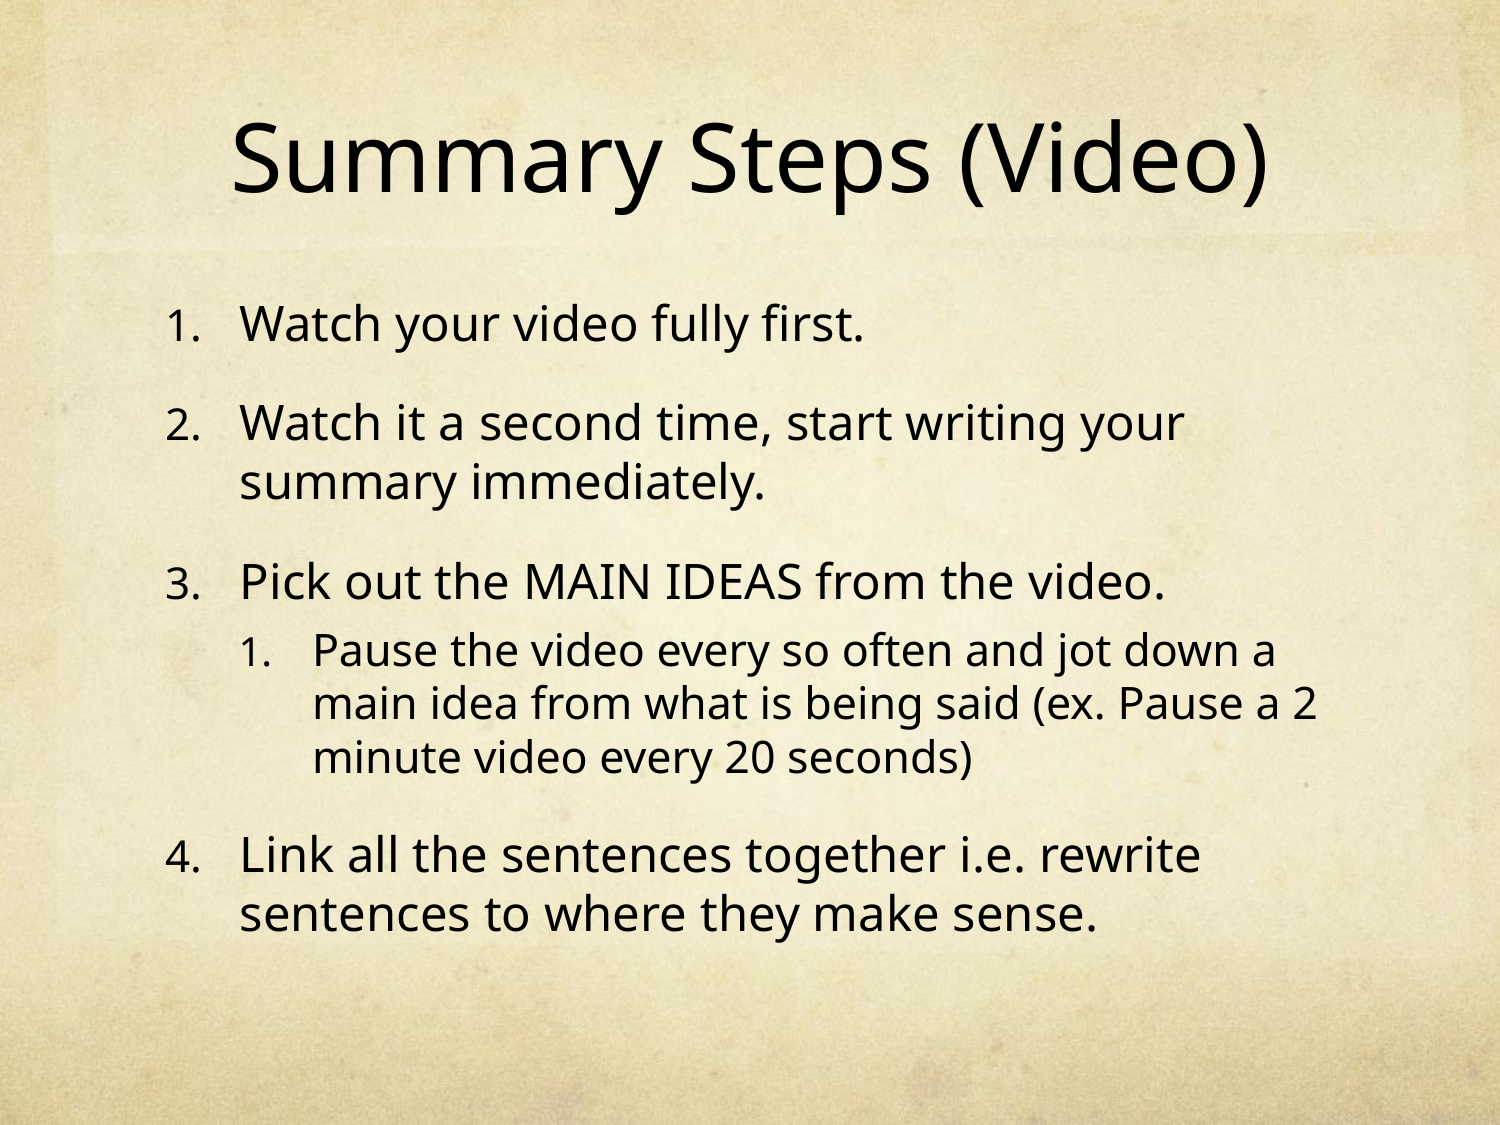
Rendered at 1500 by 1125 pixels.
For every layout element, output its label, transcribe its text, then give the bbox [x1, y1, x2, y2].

picture [0, 0, 1500, 1125]
list Watch your video fully first. Watch it a second time, start writing your summary immediately. Pick out the MAIN IDEAS from the video. Pause the video every so often and jot down a main idea from what is being said (ex. Pause a 2 minute video every 20 seconds) Link all the sentences together i.e. rewrite sentences to where they make sense. [150, 284, 1350, 950]
title Summary Steps (Video) [150, 82, 1350, 225]
